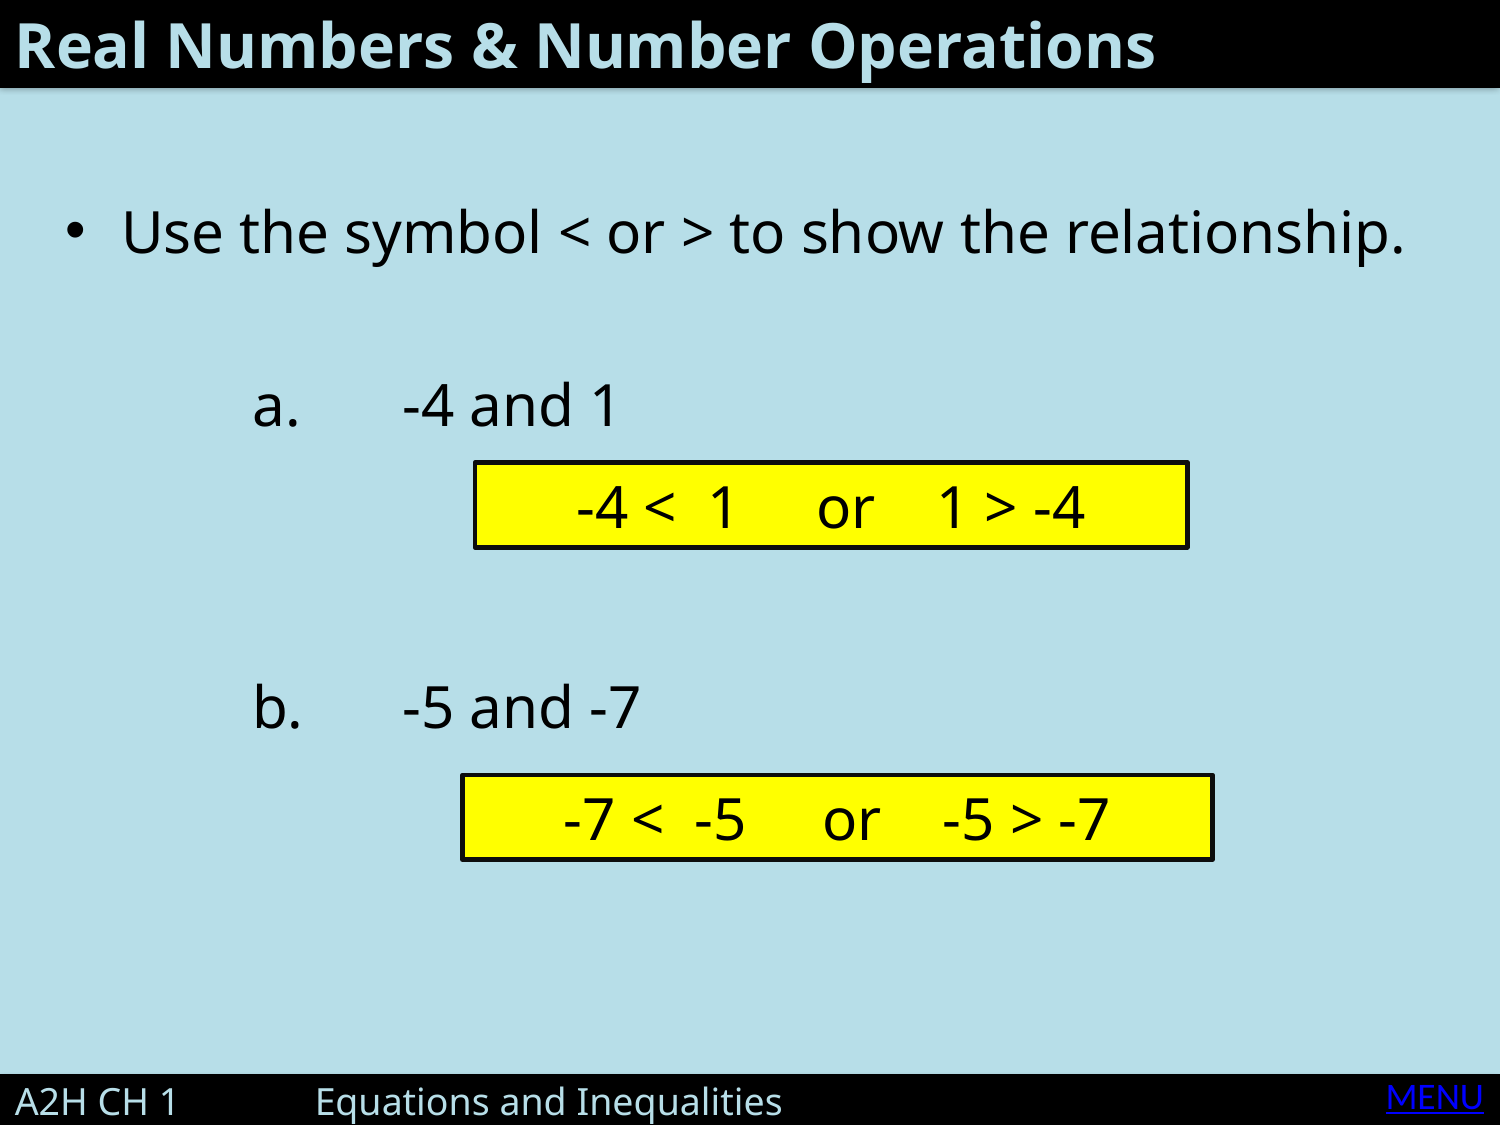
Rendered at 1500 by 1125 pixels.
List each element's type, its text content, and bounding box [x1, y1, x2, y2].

text_box Real Numbers & Number Operations [0, 0, 1500, 88]
text_box a. -4 and 1 [237, 360, 675, 516]
list Use the symbol < or > to show the relationship. [50, 187, 1500, 384]
text_box -4 < 1 or 1 > -4 [474, 462, 1188, 548]
text_box -7 < -5 or -5 > -7 [462, 774, 1213, 860]
text_box MENU [1370, 1064, 1500, 1125]
text_box A2H CH 1 Equations and Inequalities [0, 1074, 1370, 1125]
text_box b. -5 and -7 [237, 662, 702, 748]
